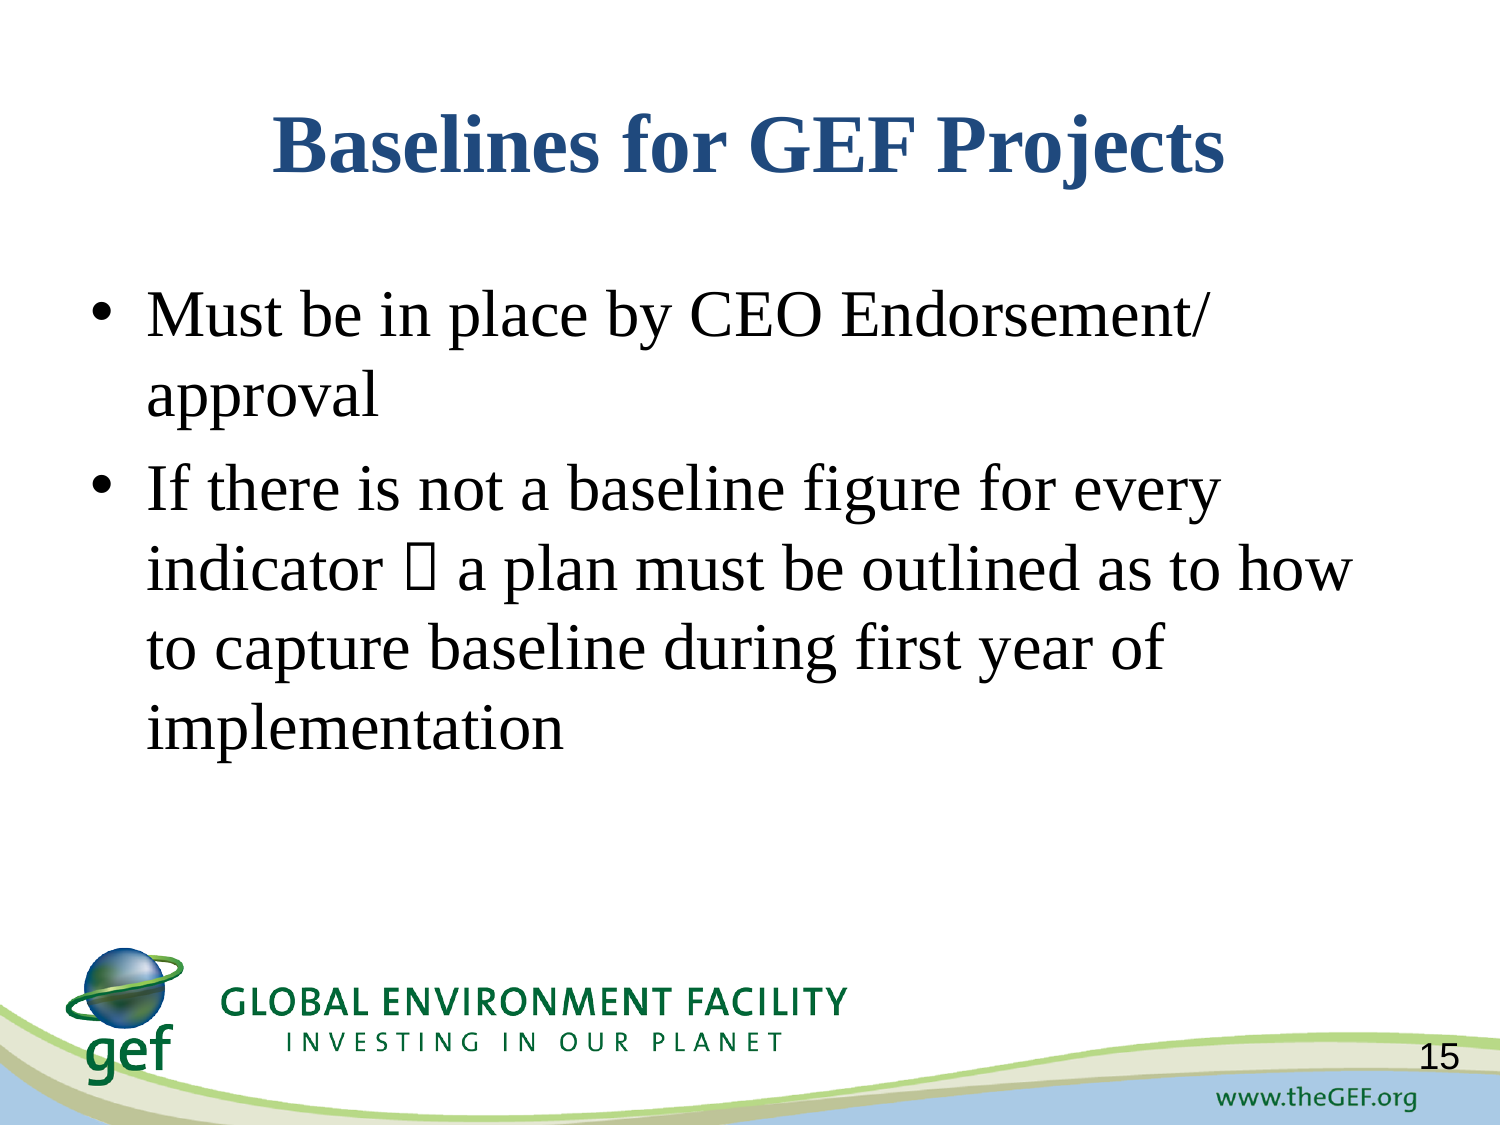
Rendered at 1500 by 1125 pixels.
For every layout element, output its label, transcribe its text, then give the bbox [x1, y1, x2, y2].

slide_number 15 [1387, 1012, 1500, 1095]
picture [0, 920, 1500, 1125]
list Must be in place by CEO Endorsement/ approval If there is not a baseline figure for every indicator  a plan must be outlined as to how to capture baseline during first year of implementation [74, 262, 1426, 1006]
title Baselines for GEF Projects [74, 44, 1426, 233]
